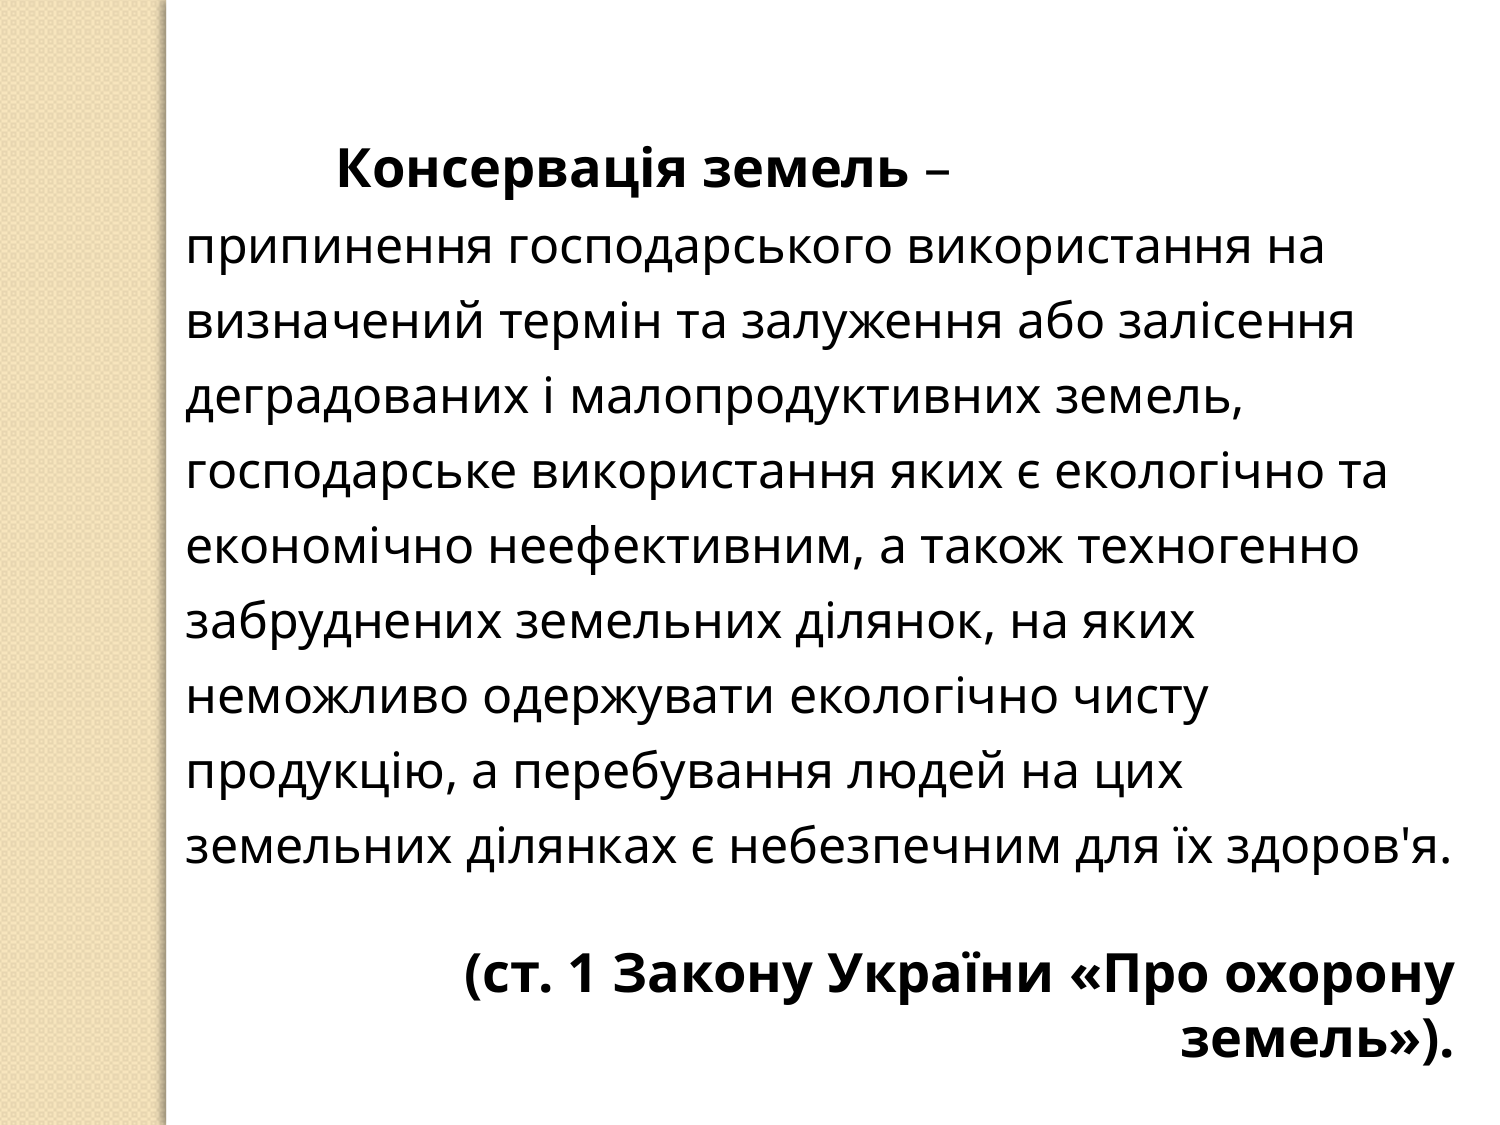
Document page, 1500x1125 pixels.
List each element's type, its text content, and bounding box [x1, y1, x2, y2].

text_box Консервація земель – припинення господарського використання на визначений термін та залуження або залісення деградованих і малопродуктивних земель, господарське використання яких є екологічно та економічно неефективним, а також техногенно забруднених земельних ділянок, на яких неможливо одержувати екологічно чисту продукцію, а перебування людей на цих земельних ділянках є небезпечним для їх здоров'я. (ст. 1 Закону України «Про охорону земель»). [171, 66, 1471, 1076]
